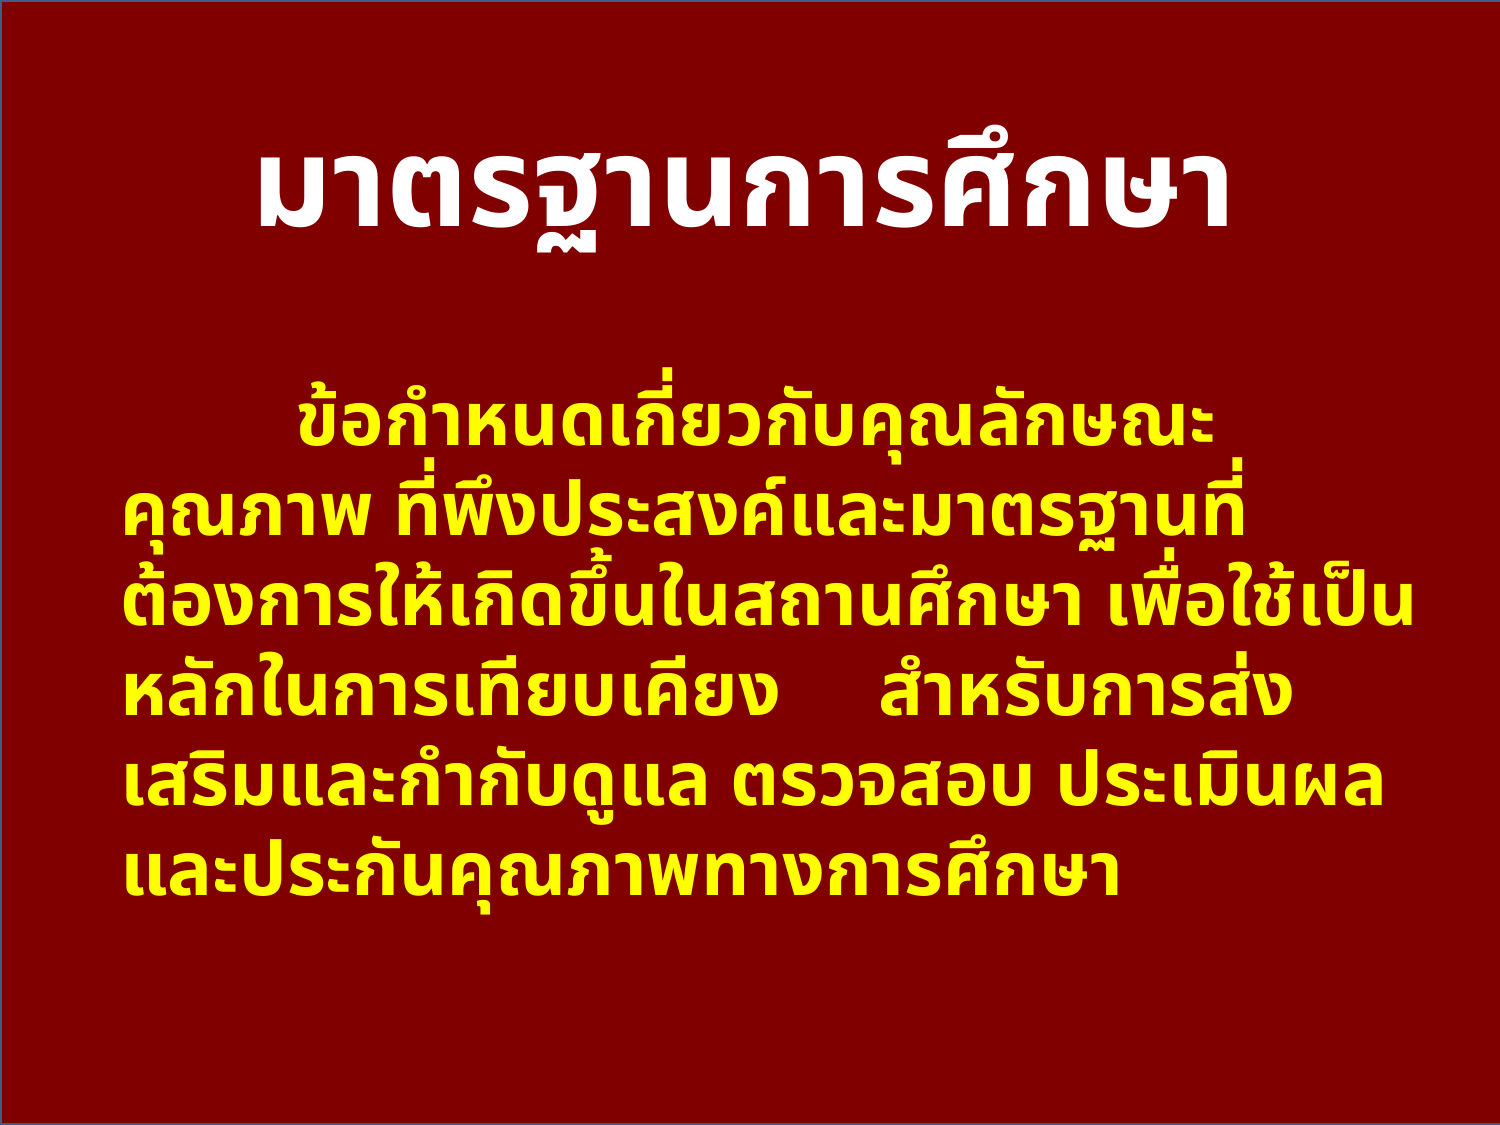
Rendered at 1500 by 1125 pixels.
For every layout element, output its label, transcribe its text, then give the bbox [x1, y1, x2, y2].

text_box ข้อกำหนดเกี่ยวกับคุณลักษณะ คุณภาพ ที่พึงประสงค์และมาตรฐานที่ต้องการให้เกิดขึ้นในสถานศึกษา เพื่อใช้เป็นหลักในการเทียบเคียง สำหรับการส่งเสริมและกำกับดูแล ตรวจสอบ ประเมินผล และประกันคุณภาพทางการศึกษา [105, 363, 1453, 918]
text_box [0, 0, 1500, 1125]
text_box มาตรฐานการศึกษา [175, 93, 1313, 259]
